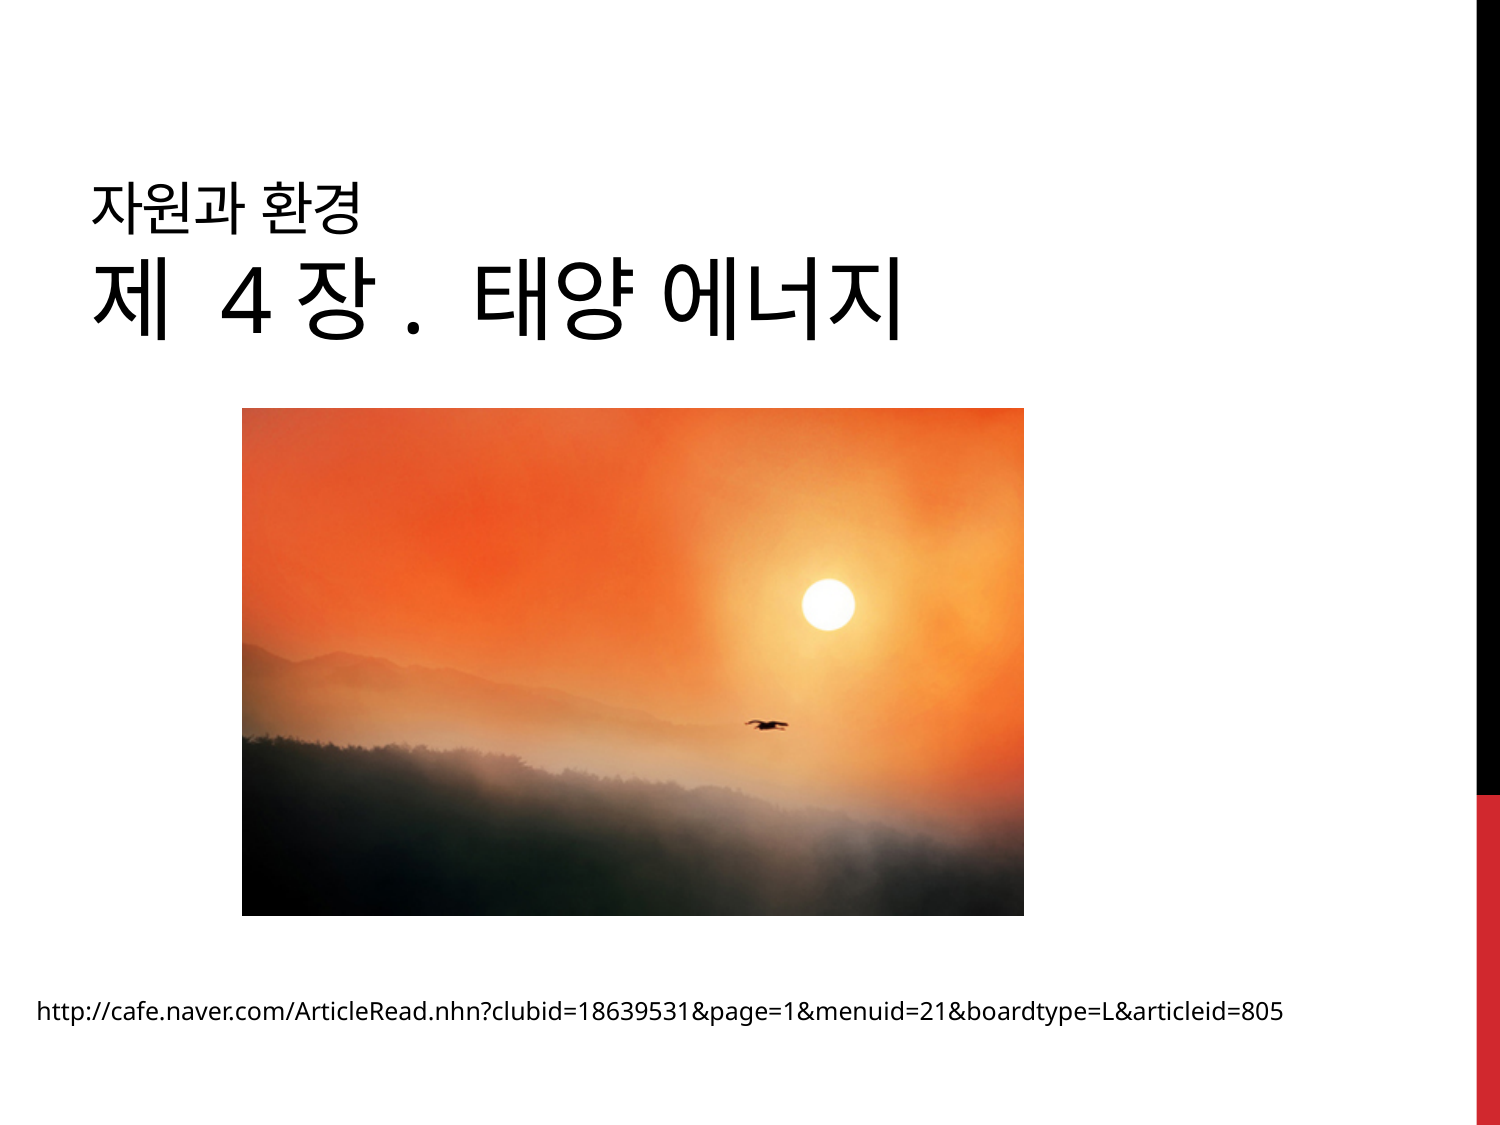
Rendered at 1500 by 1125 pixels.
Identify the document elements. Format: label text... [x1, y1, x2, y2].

text_box http://cafe.naver.com/ArticleRead.nhn?clubid=18639531&page=1&menuid=21&boardtype=L&articleid=805 [21, 987, 1301, 1033]
picture [241, 408, 1024, 916]
title 자원과 환경 제 4장. 태양 에너지 [75, 66, 1350, 457]
